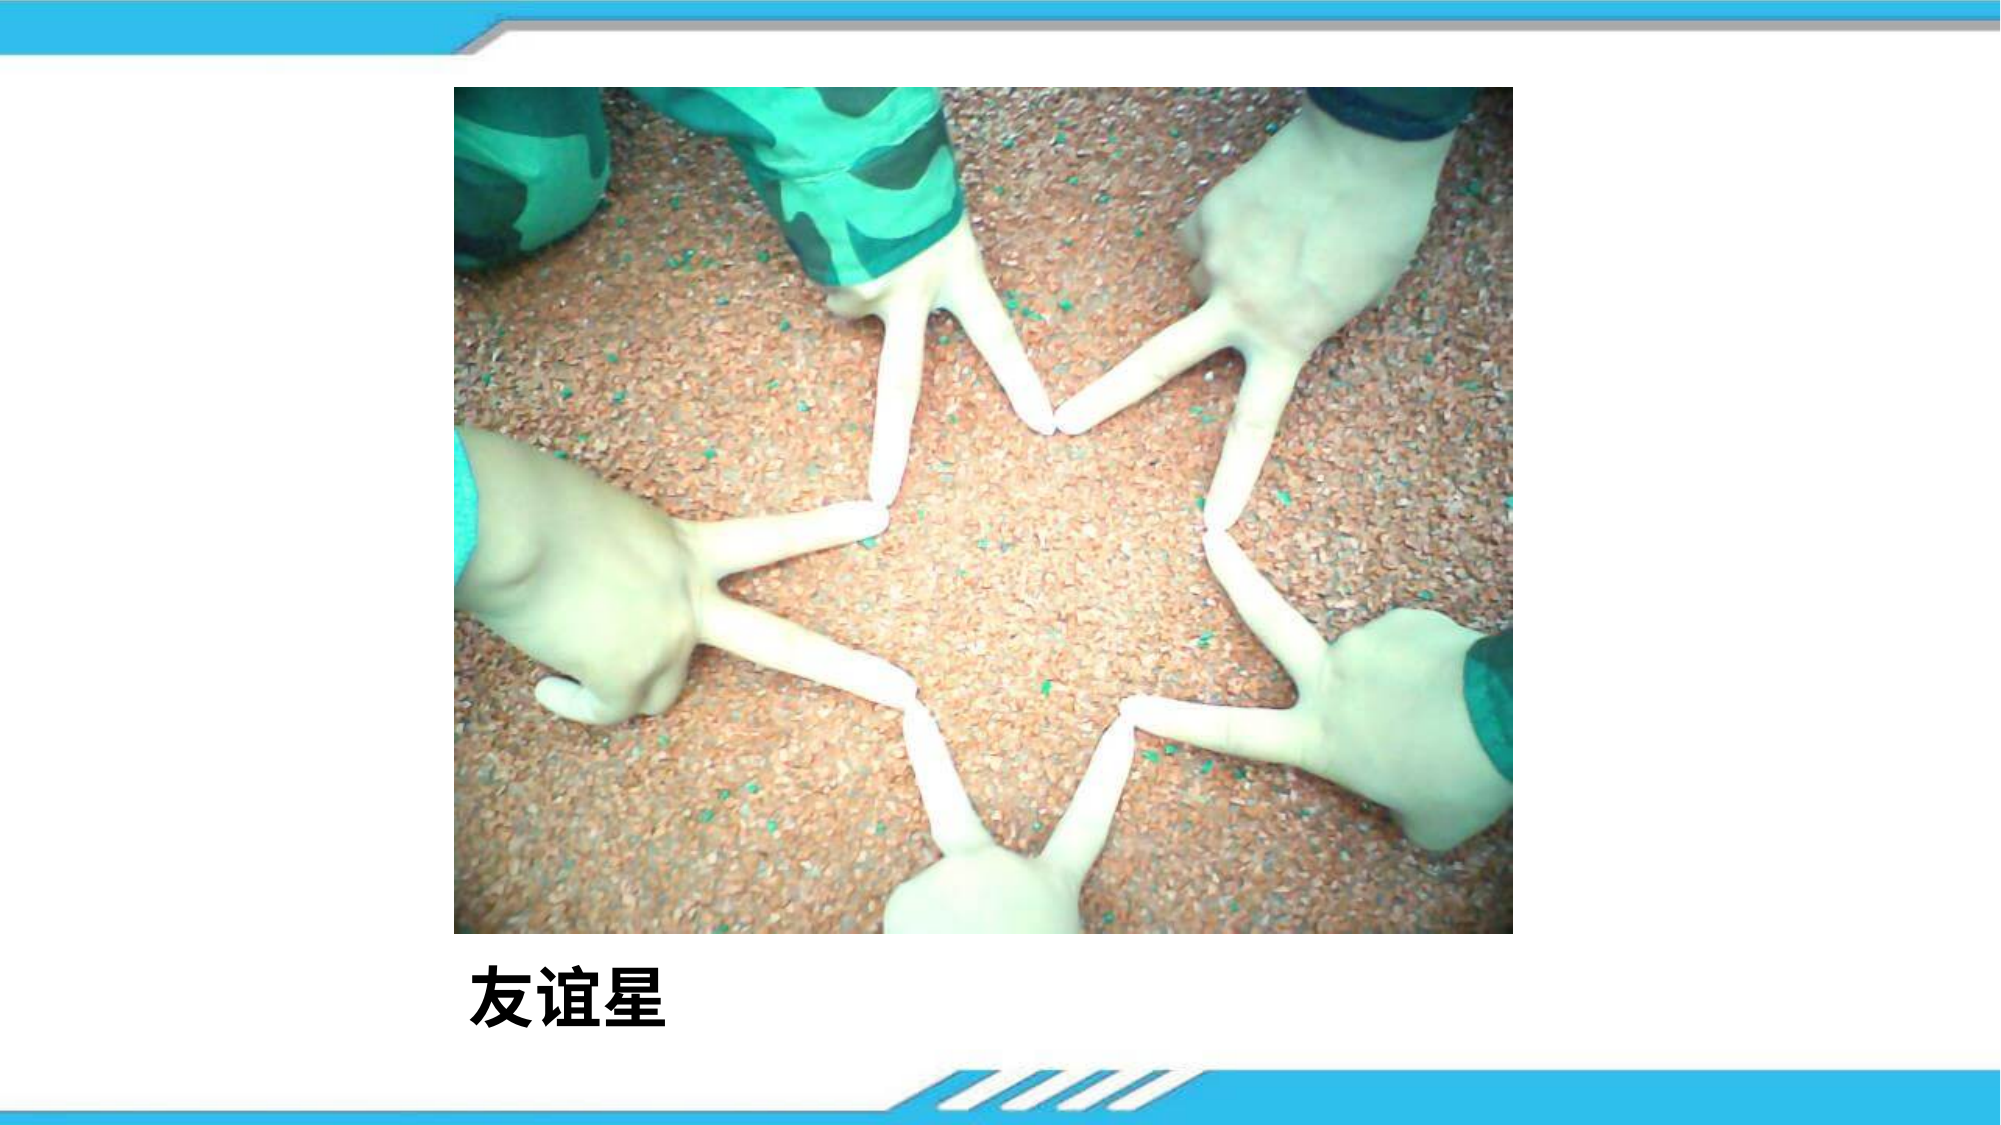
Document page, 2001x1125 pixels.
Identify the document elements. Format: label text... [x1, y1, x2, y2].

picture [0, 0, 2001, 1125]
text_box 友谊星 [454, 948, 696, 1043]
